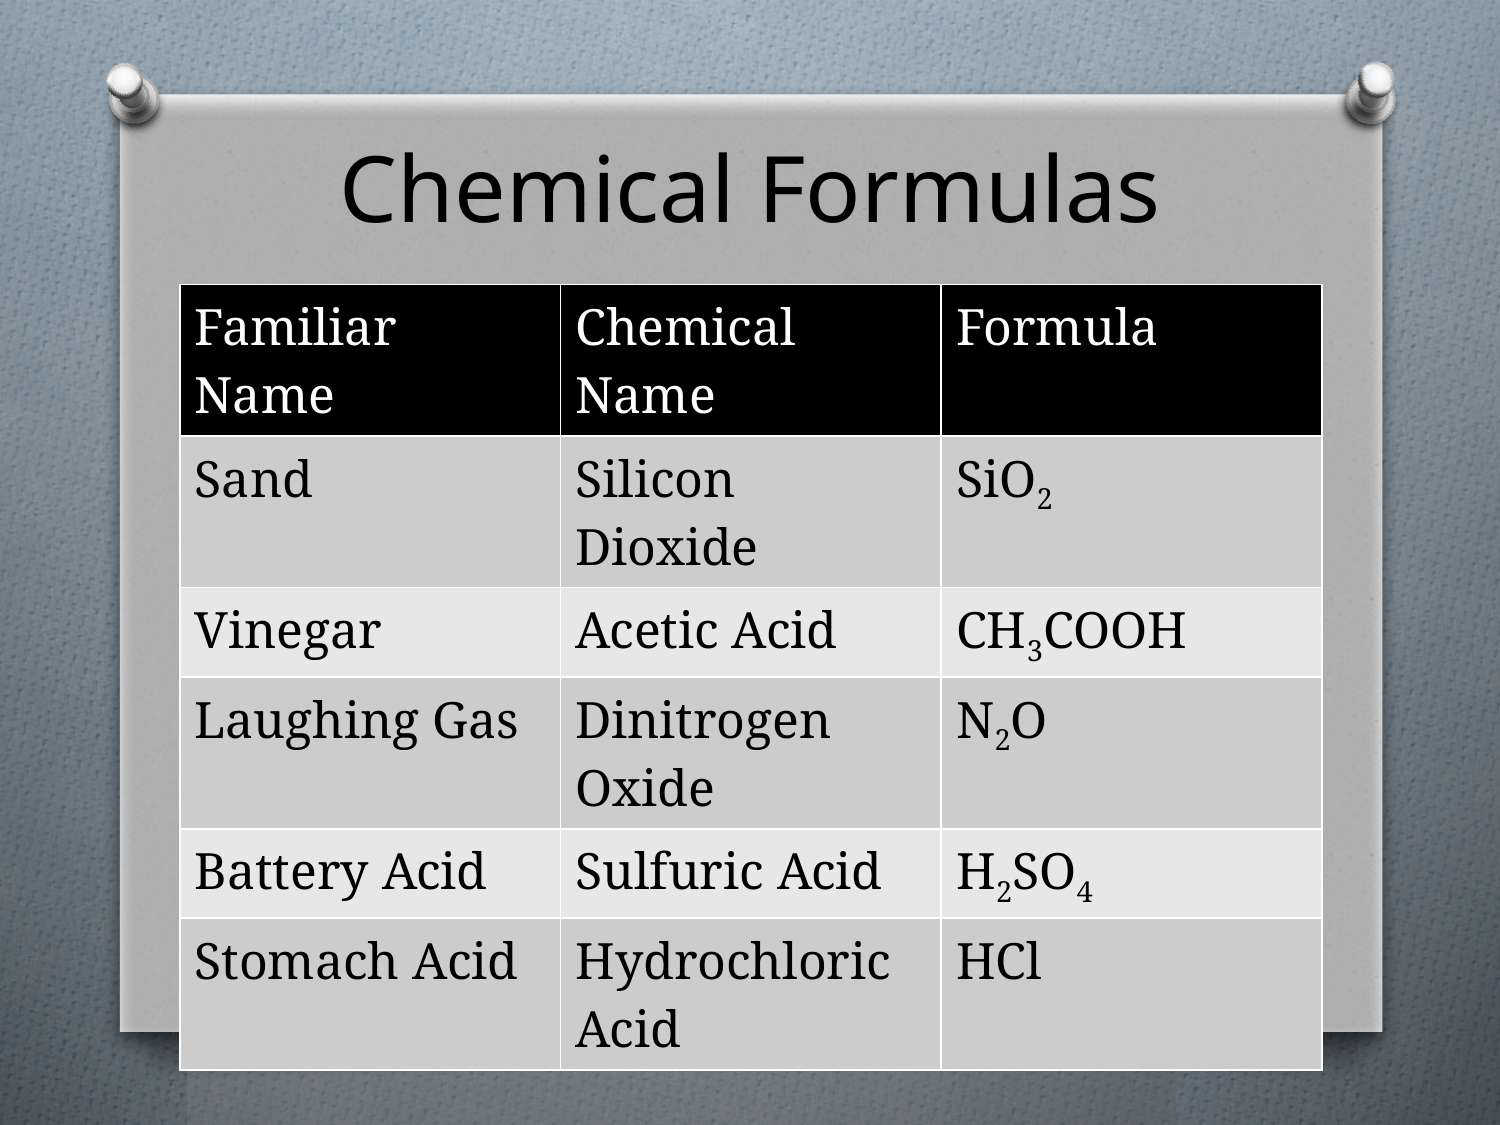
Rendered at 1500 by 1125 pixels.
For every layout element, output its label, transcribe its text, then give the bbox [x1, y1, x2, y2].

table_cell Sulfuric Acid [561, 830, 940, 917]
title Chemical Formulas [179, 87, 1323, 284]
table_cell Sand [181, 437, 560, 587]
picture [75, 29, 198, 153]
table_cell Vinegar [181, 588, 560, 676]
table_header Chemical Name [561, 285, 940, 435]
table_cell N2O [942, 678, 1321, 828]
table_cell Battery Acid [181, 830, 560, 917]
table_cell HCl [942, 919, 1321, 1069]
table_cell Hydrochloric Acid [561, 919, 940, 1069]
table_cell Stomach Acid [181, 919, 560, 1069]
table_cell CH3COOH [942, 588, 1321, 676]
table_cell H2SO4 [942, 830, 1321, 917]
picture [1317, 35, 1439, 156]
table_cell Dinitrogen Oxide [561, 678, 940, 828]
table_header Familiar Name [181, 285, 560, 435]
table_header Formula [942, 285, 1321, 435]
table_cell Acetic Acid [561, 588, 940, 676]
table_cell Laughing Gas [181, 678, 560, 828]
table_cell SiO2 [942, 437, 1321, 587]
table_cell Silicon Dioxide [561, 437, 940, 587]
